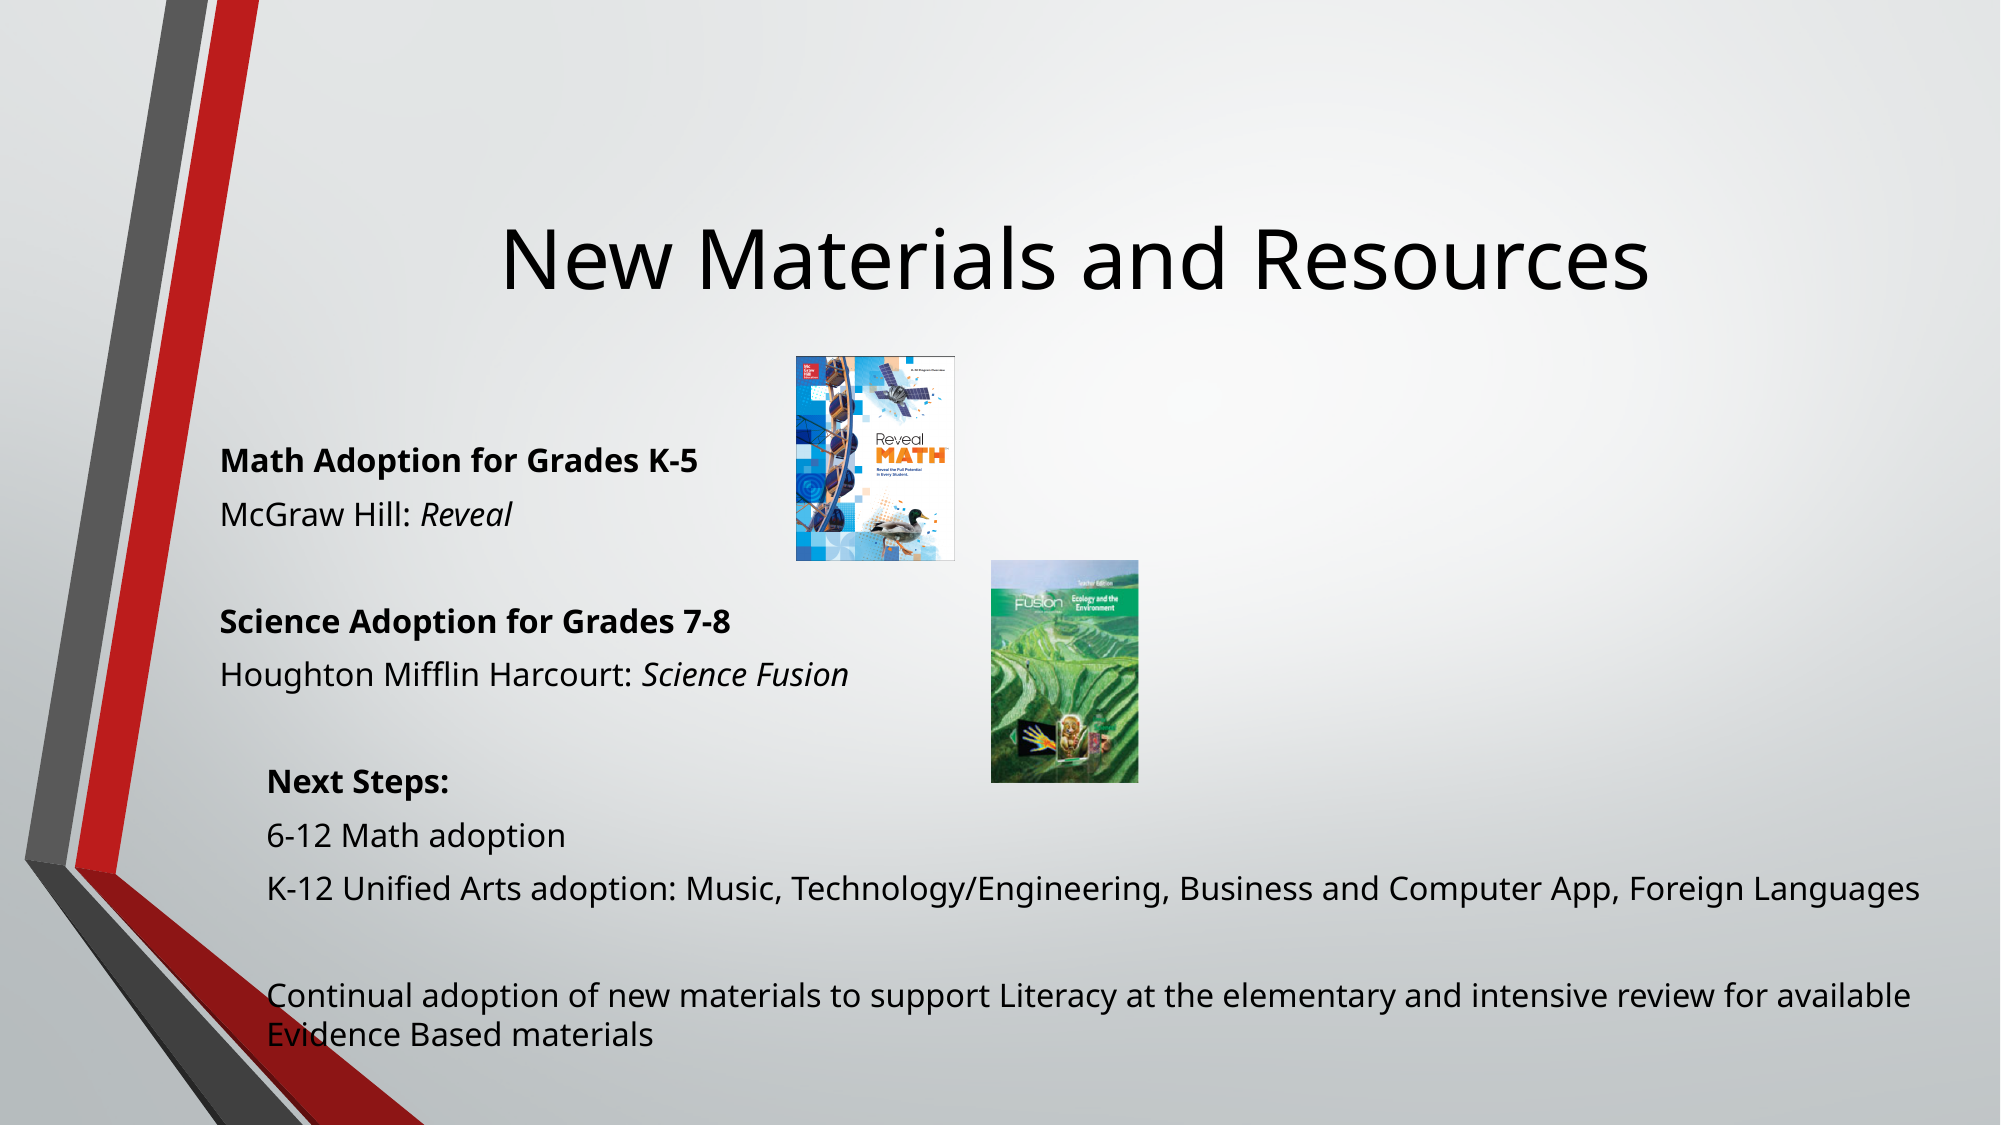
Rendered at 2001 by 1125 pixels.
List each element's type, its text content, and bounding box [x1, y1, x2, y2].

picture [991, 560, 1140, 783]
list Math Adoption for Grades K-5 McGraw Hill: Reveal Science Adoption for Grades 7-8 Houghton Mifflin Harcourt: Science Fusion Next Steps: 6-12 Math adoption K-12 Unified Arts adoption: Music, Technology/Engineering, Business and Computer App, Foreign Languages Continual adoption of new materials to support Literacy at the elementary and intensive review for available Evidence Based materials [204, 325, 2000, 1066]
picture [796, 356, 955, 562]
title New Materials and Resources [243, 112, 1887, 325]
picture [796, 547, 811, 562]
